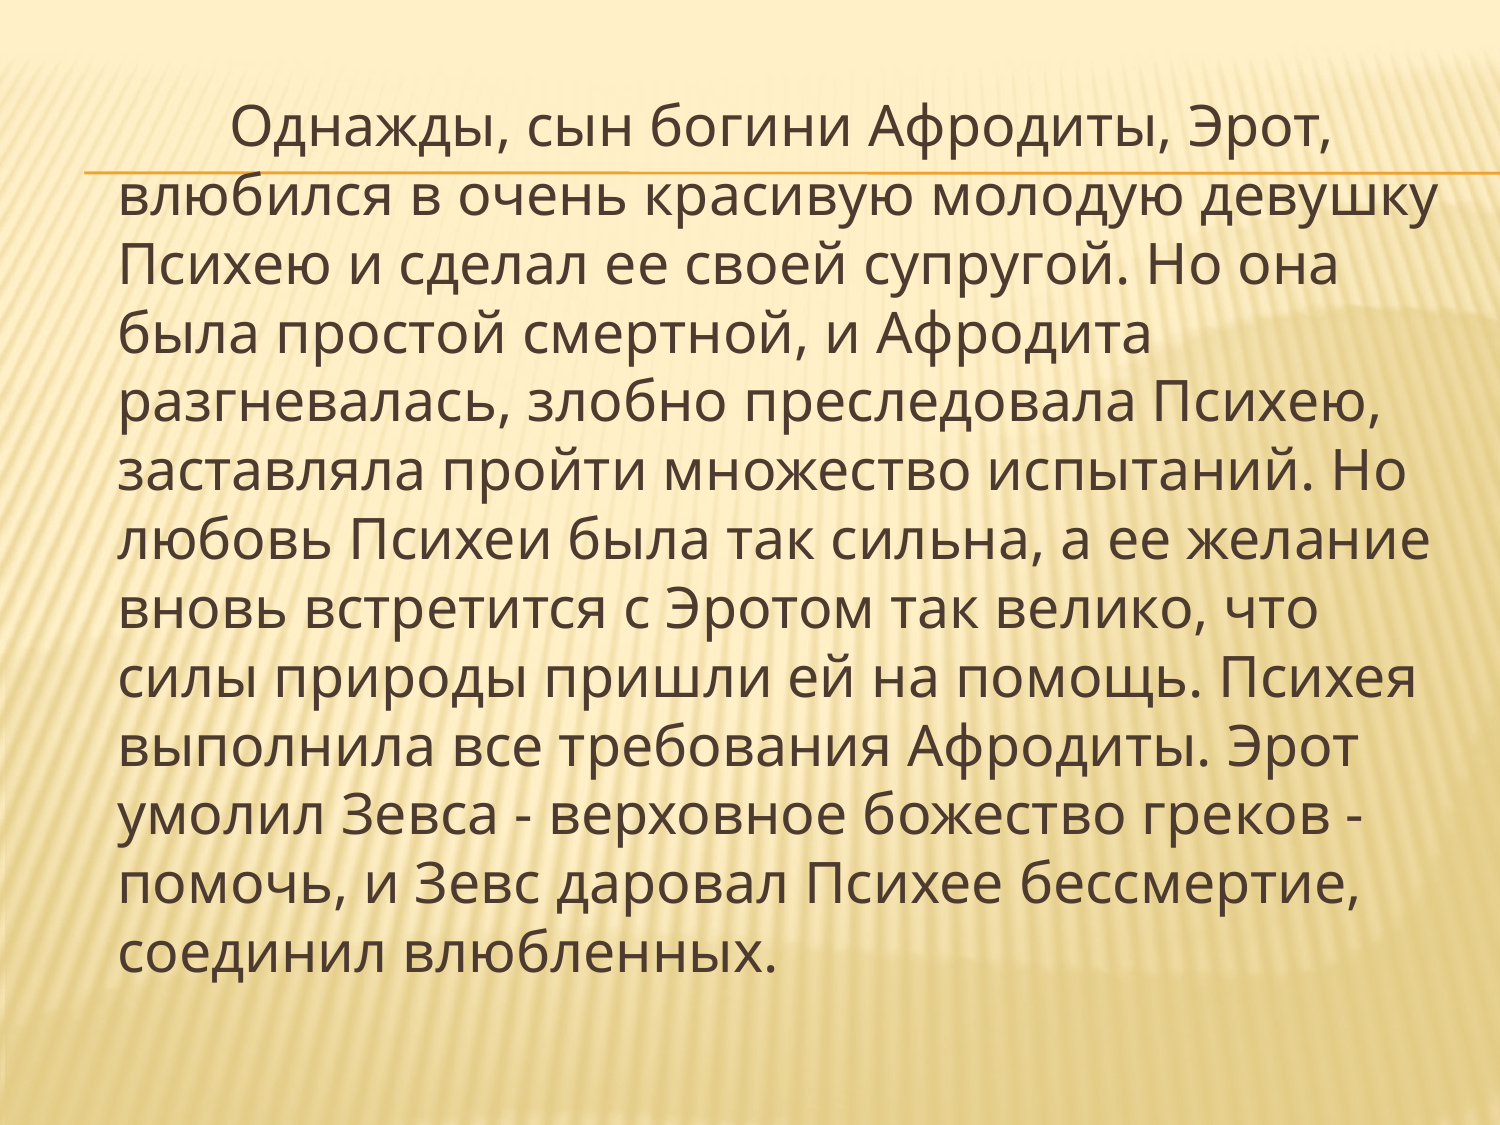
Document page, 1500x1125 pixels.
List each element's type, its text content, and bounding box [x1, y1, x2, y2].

list Однажды, сын богини Афродиты, Эрот, влюбился в очень красивую молодую девушку Психею и сделал ее своей супругой. Но она была простой смертной, и Афродита разгневалась, злобно преследовала Психею, заставляла пройти множество испытаний. Но любовь Психеи была так сильна, а ее желание вновь встретится с Эротом так велико, что силы природы пришли ей на помощь. Психея выполнила все требования Афродиты. Эрот умолил Зевса - верховное божество греков - помочь, и Зевс даровал Психее бессмертие, соединил влюбленных. [50, 82, 1475, 1090]
